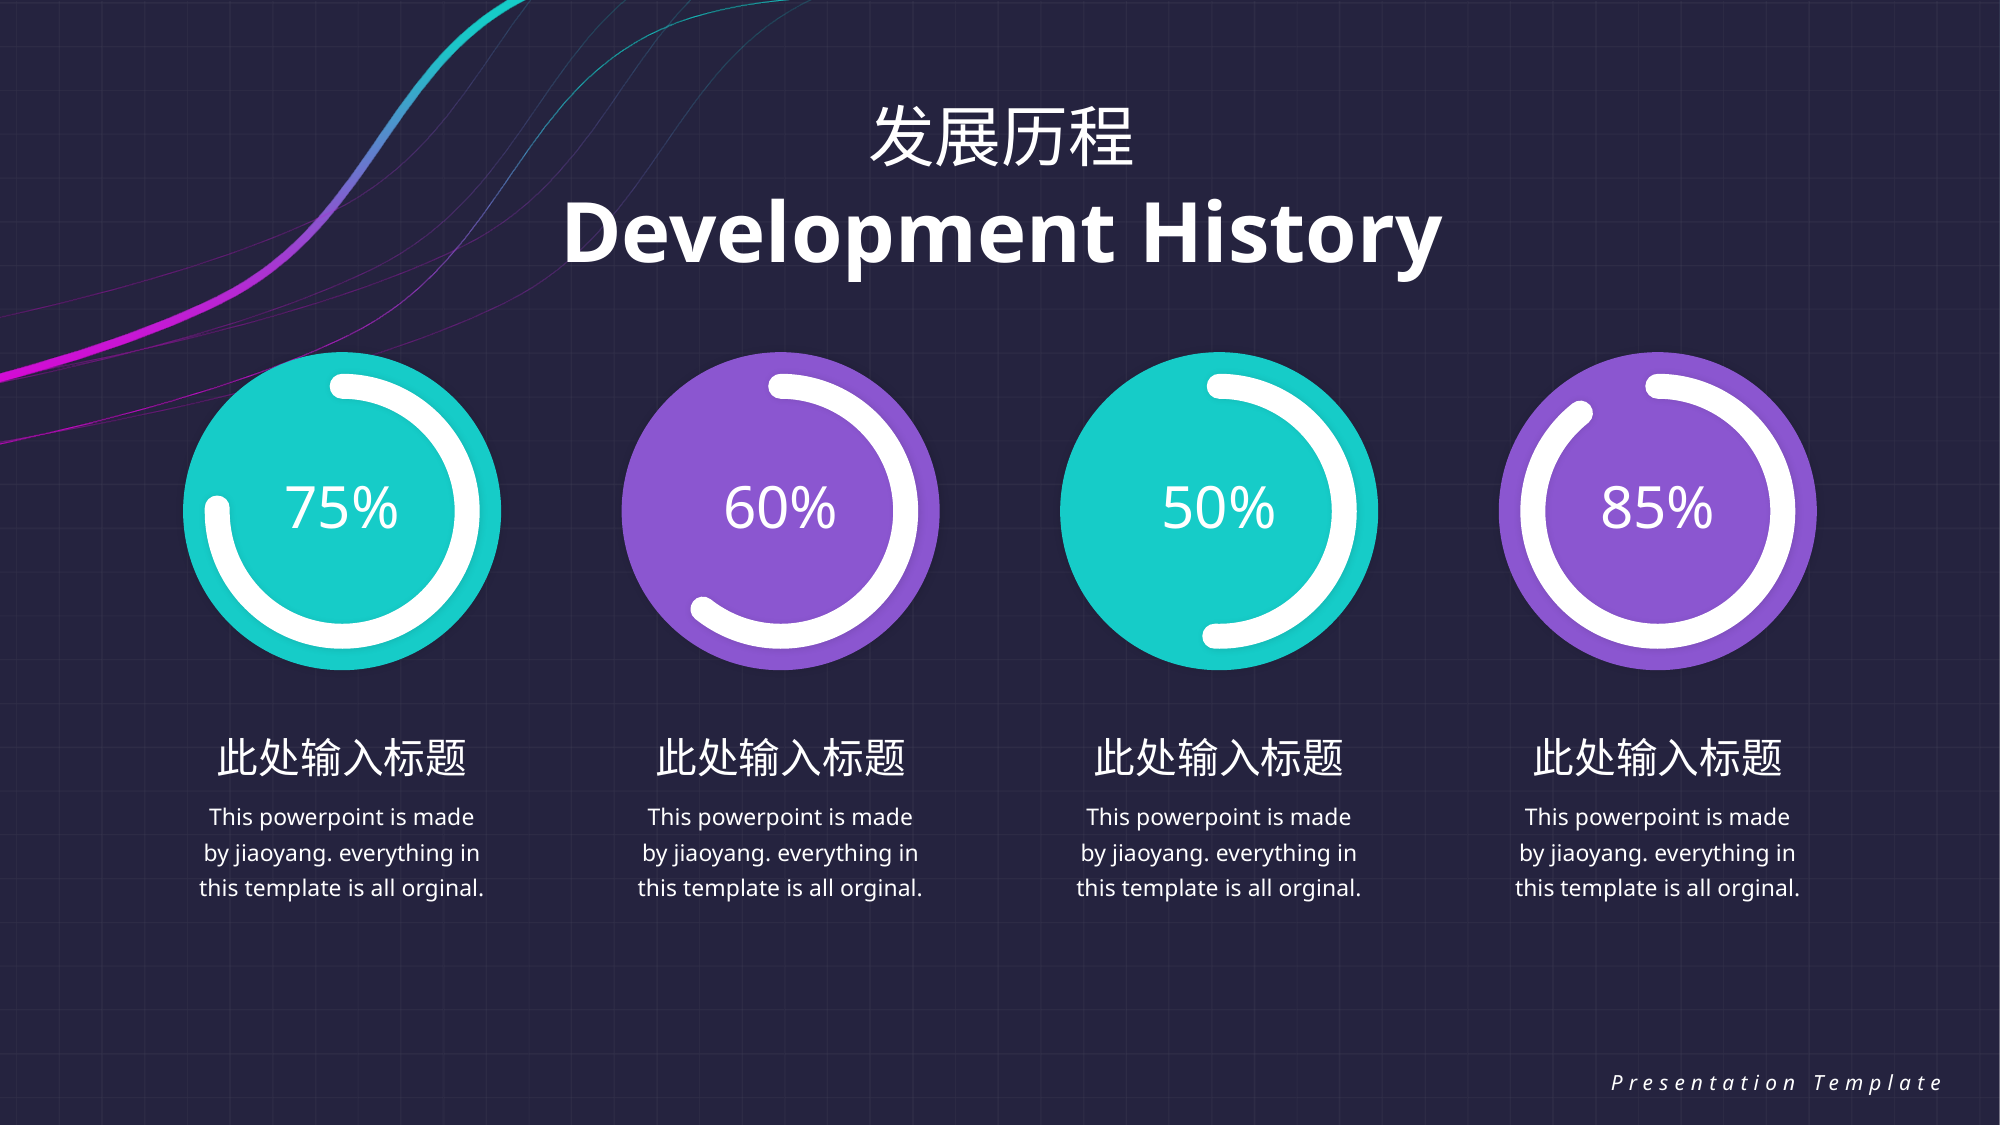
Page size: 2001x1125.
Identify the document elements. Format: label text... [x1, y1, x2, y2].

text_box 此处输入标题 [561, 724, 1000, 790]
text_box This powerpoint is made by jiaoyang. everything in this template is all orginal. [183, 790, 502, 909]
text_box This powerpoint is made by jiaoyang. everything in this template is all orginal. [1498, 790, 1817, 909]
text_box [1498, 352, 1817, 671]
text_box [183, 352, 502, 671]
text_box Presentation Template [1351, 1054, 1956, 1102]
text_box Development History [483, 183, 1520, 289]
text_box 此处输入标题 [1451, 724, 1865, 790]
text_box This powerpoint is made by jiaoyang. everything in this template is all orginal. [621, 790, 940, 909]
text_box This powerpoint is made by jiaoyang. everything in this template is all orginal. [1060, 790, 1379, 909]
text_box 此处输入标题 [1027, 724, 1411, 790]
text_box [621, 352, 940, 671]
text_box 此处输入标题 [150, 724, 534, 790]
picture [0, 0, 2000, 1125]
text_box 发展历程 [764, 87, 1239, 183]
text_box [1060, 352, 1379, 671]
